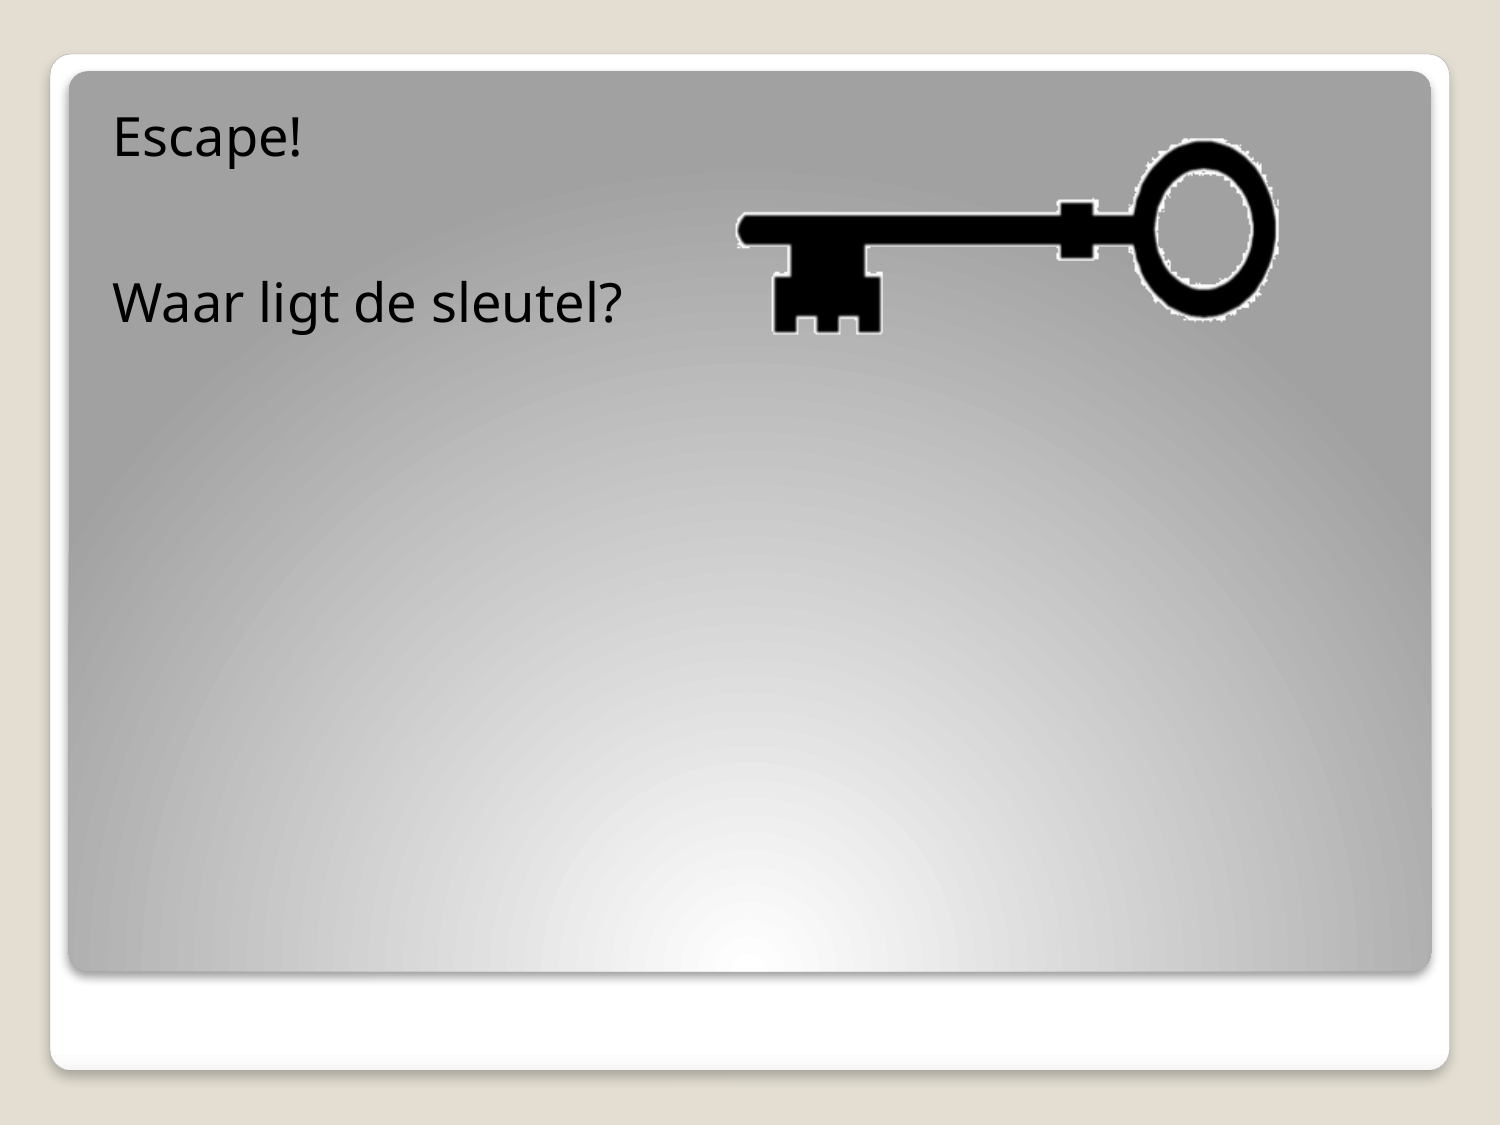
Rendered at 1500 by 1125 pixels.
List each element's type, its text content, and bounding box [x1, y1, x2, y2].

list Escape! Waar ligt de sleutel? [82, 86, 1425, 774]
picture [714, 136, 1290, 338]
